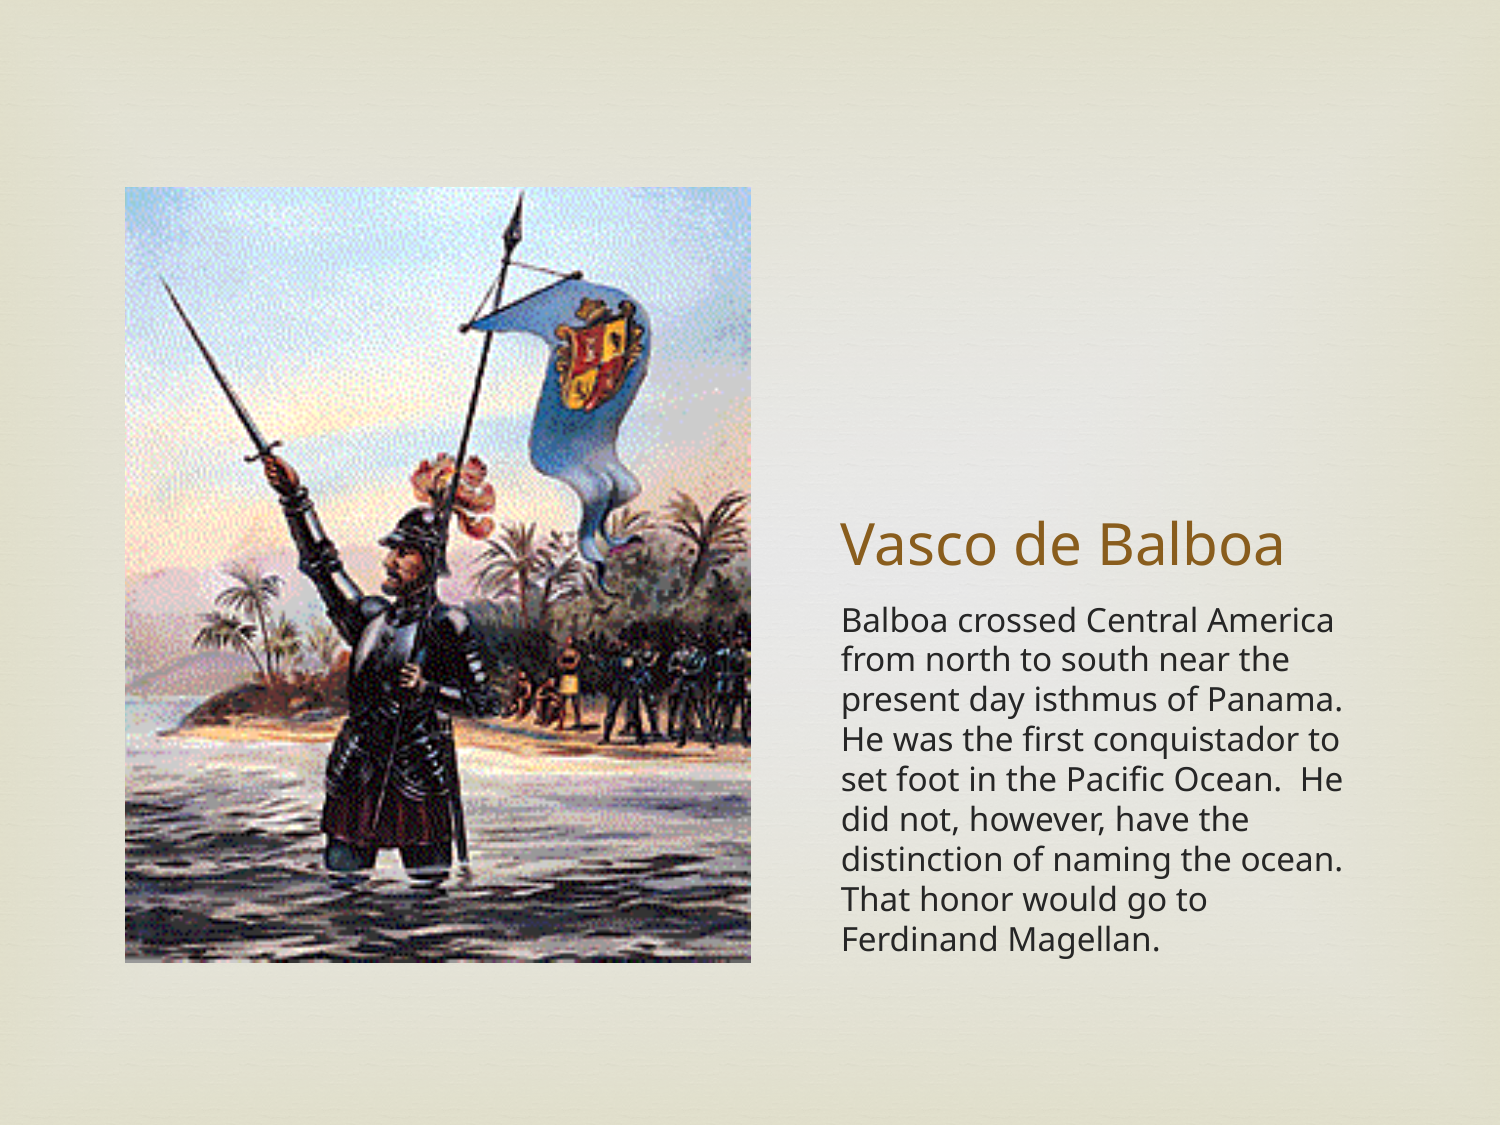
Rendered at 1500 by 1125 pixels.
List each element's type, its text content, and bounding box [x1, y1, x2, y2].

title Vasco de Balboa [825, 275, 1388, 585]
list Balboa crossed Central America from north to south near the present day isthmus of Panama. He was the first conquistador to set foot in the Pacific Ocean. He did not, however, have the distinction of naming the ocean. That honor would go to Ferdinand Magellan. [825, 591, 1386, 1005]
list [124, 186, 752, 963]
